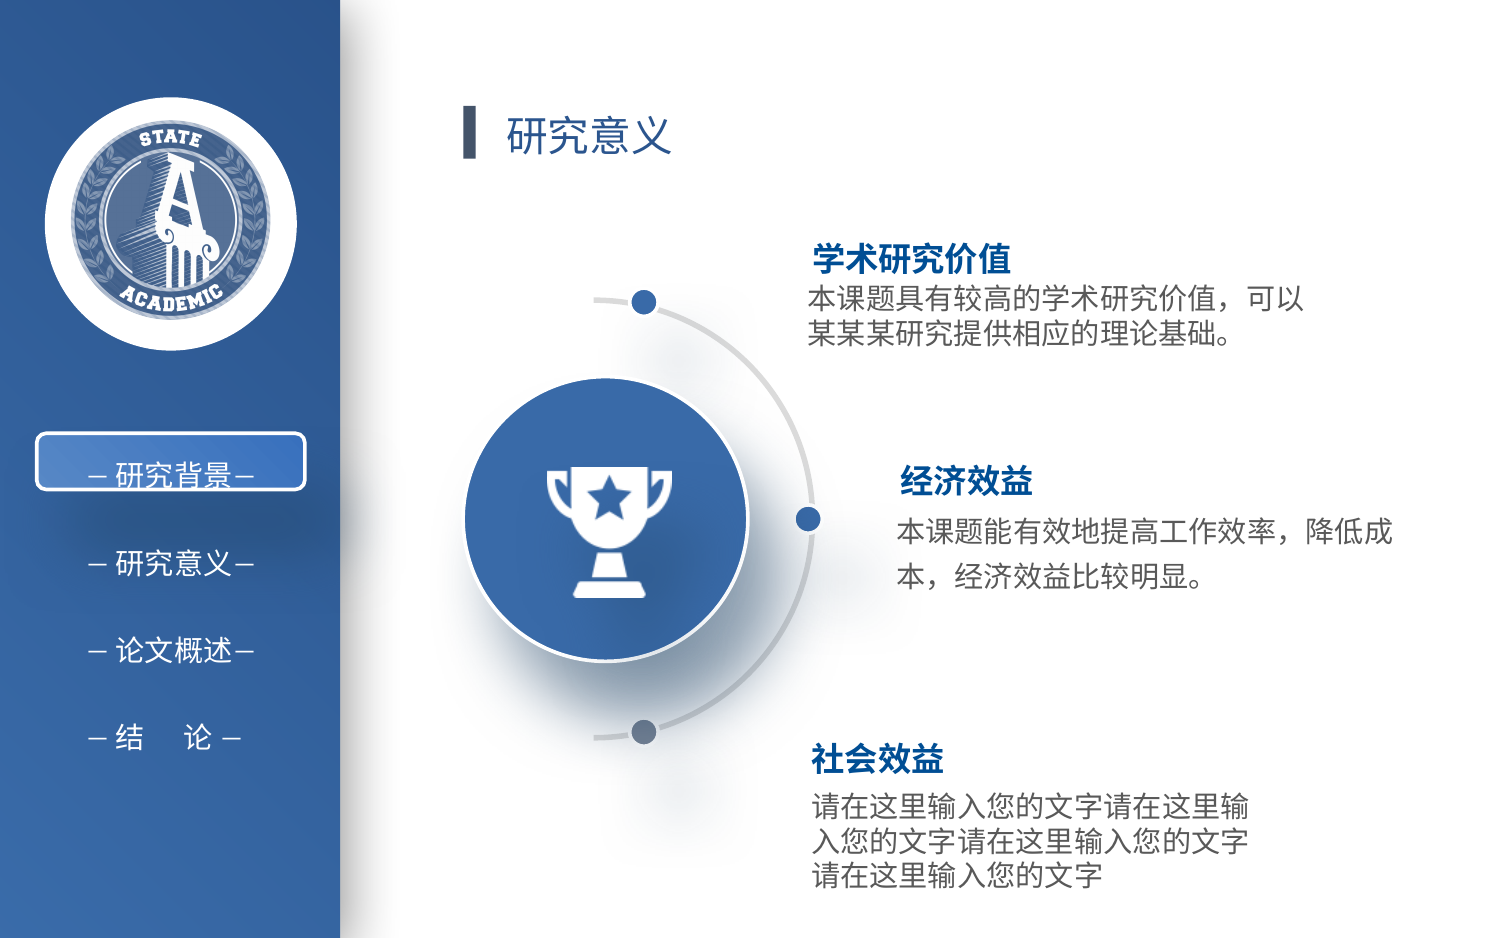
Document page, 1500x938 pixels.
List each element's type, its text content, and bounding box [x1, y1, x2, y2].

text_box 本课题能有效地提高工作效率，降低成本，经济效益比较明显。 [881, 494, 1412, 601]
text_box 学术研究价值 [797, 230, 1027, 273]
text_box [627, 285, 661, 319]
text_box [811, 503, 825, 529]
text_box [34, 431, 70, 492]
text_box 研究意义 [491, 102, 689, 168]
text_box [461, 104, 478, 161]
text_box [0, 0, 342, 938]
text_box [273, 431, 307, 492]
text_box [657, 307, 678, 316]
text_box － 研究背景－ － 研究意义－ － 论文概述－ － 结 论 － [70, 397, 273, 837]
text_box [462, 376, 749, 662]
text_box [593, 297, 627, 306]
text_box [715, 333, 815, 503]
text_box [44, 97, 298, 351]
text_box 请在这里输入您的文字请在这里输入您的文字请在这里输入您的文字请在这里输入您的文字 [795, 780, 1286, 901]
text_box 经济效益 [886, 453, 1049, 494]
text_box 社会效益 [797, 731, 960, 780]
text_box 本课题具有较高的学术研究价值，可以某某某研究提供相应的理论基础。 [792, 273, 1342, 358]
